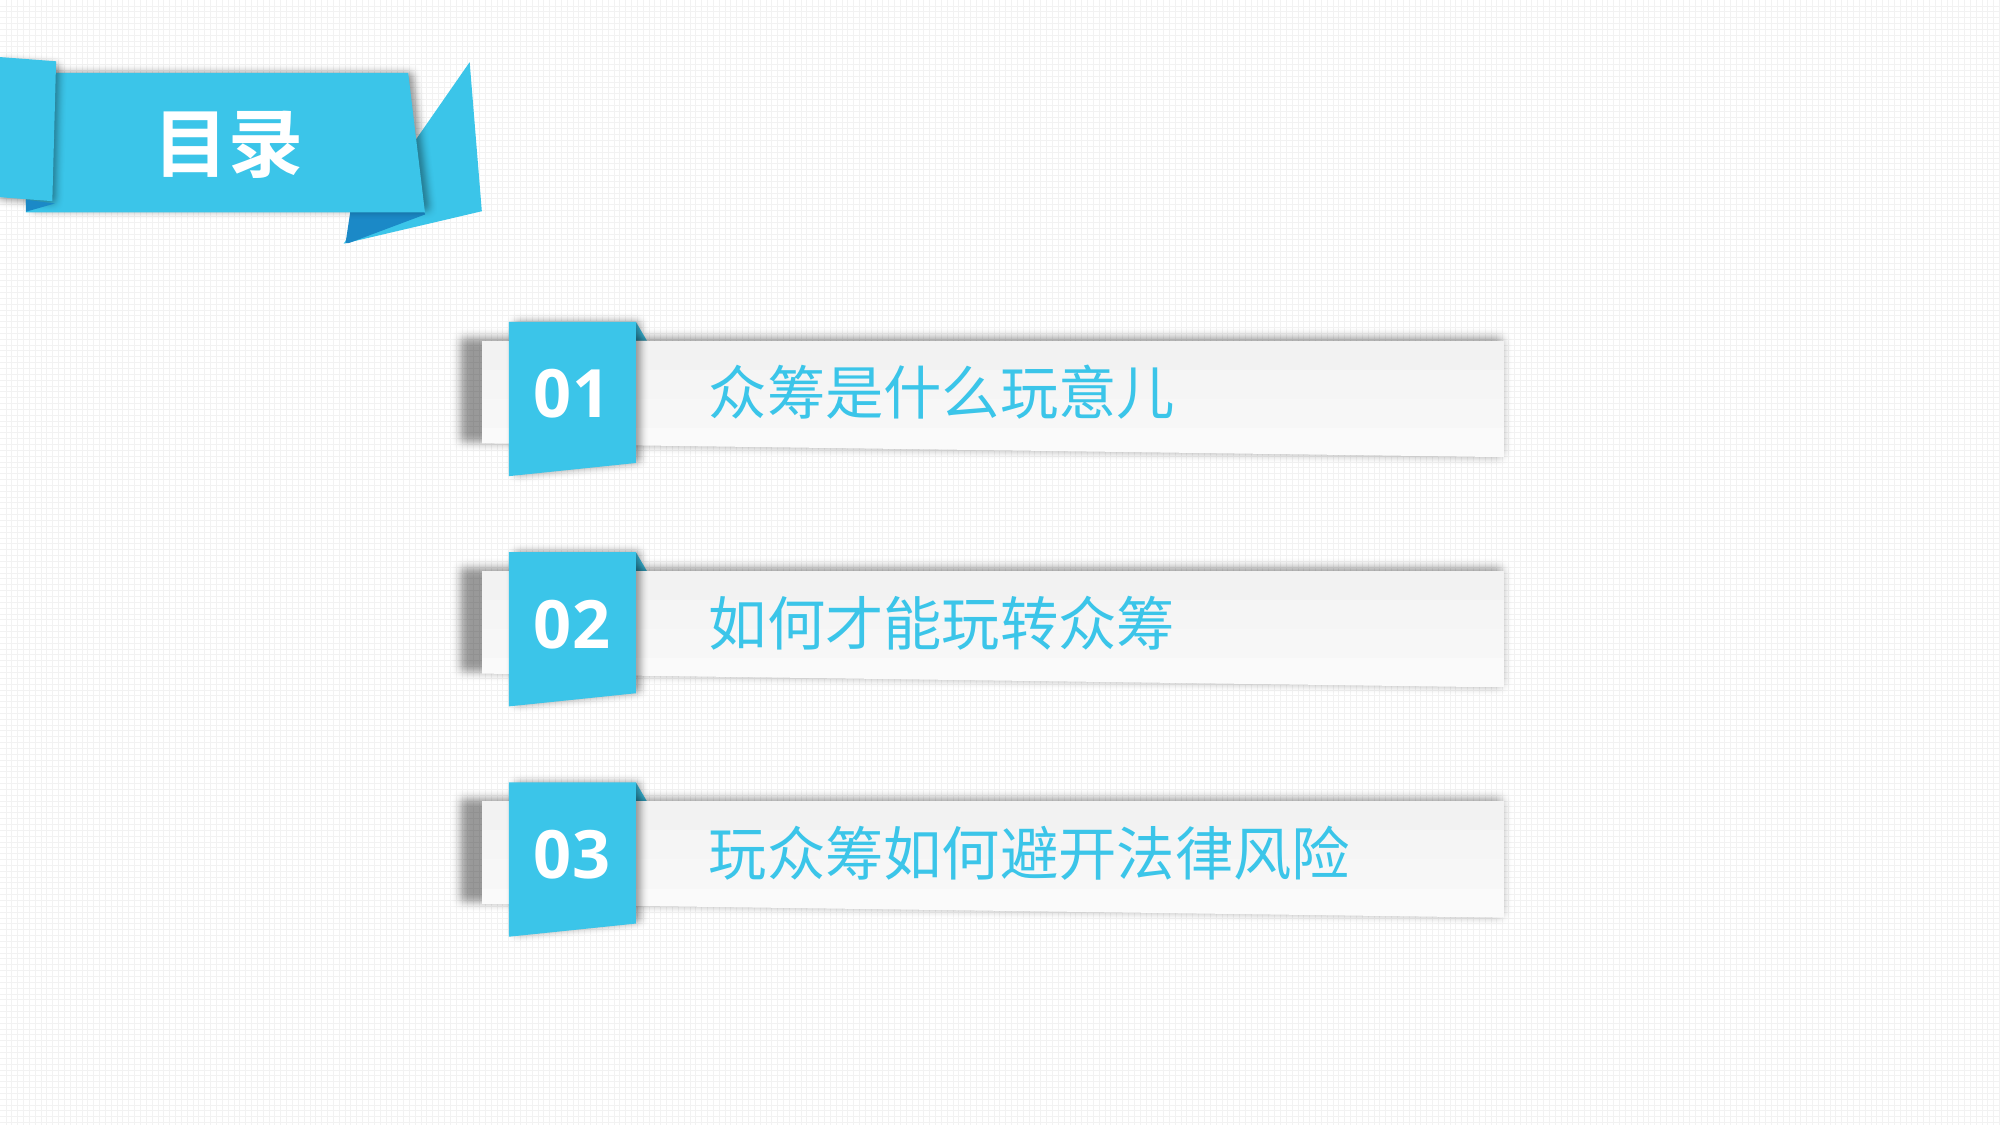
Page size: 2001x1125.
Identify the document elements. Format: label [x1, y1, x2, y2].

text_box [481, 551, 1505, 707]
text_box [481, 782, 1505, 937]
text_box [481, 321, 1505, 477]
text_box [0, 59, 489, 245]
